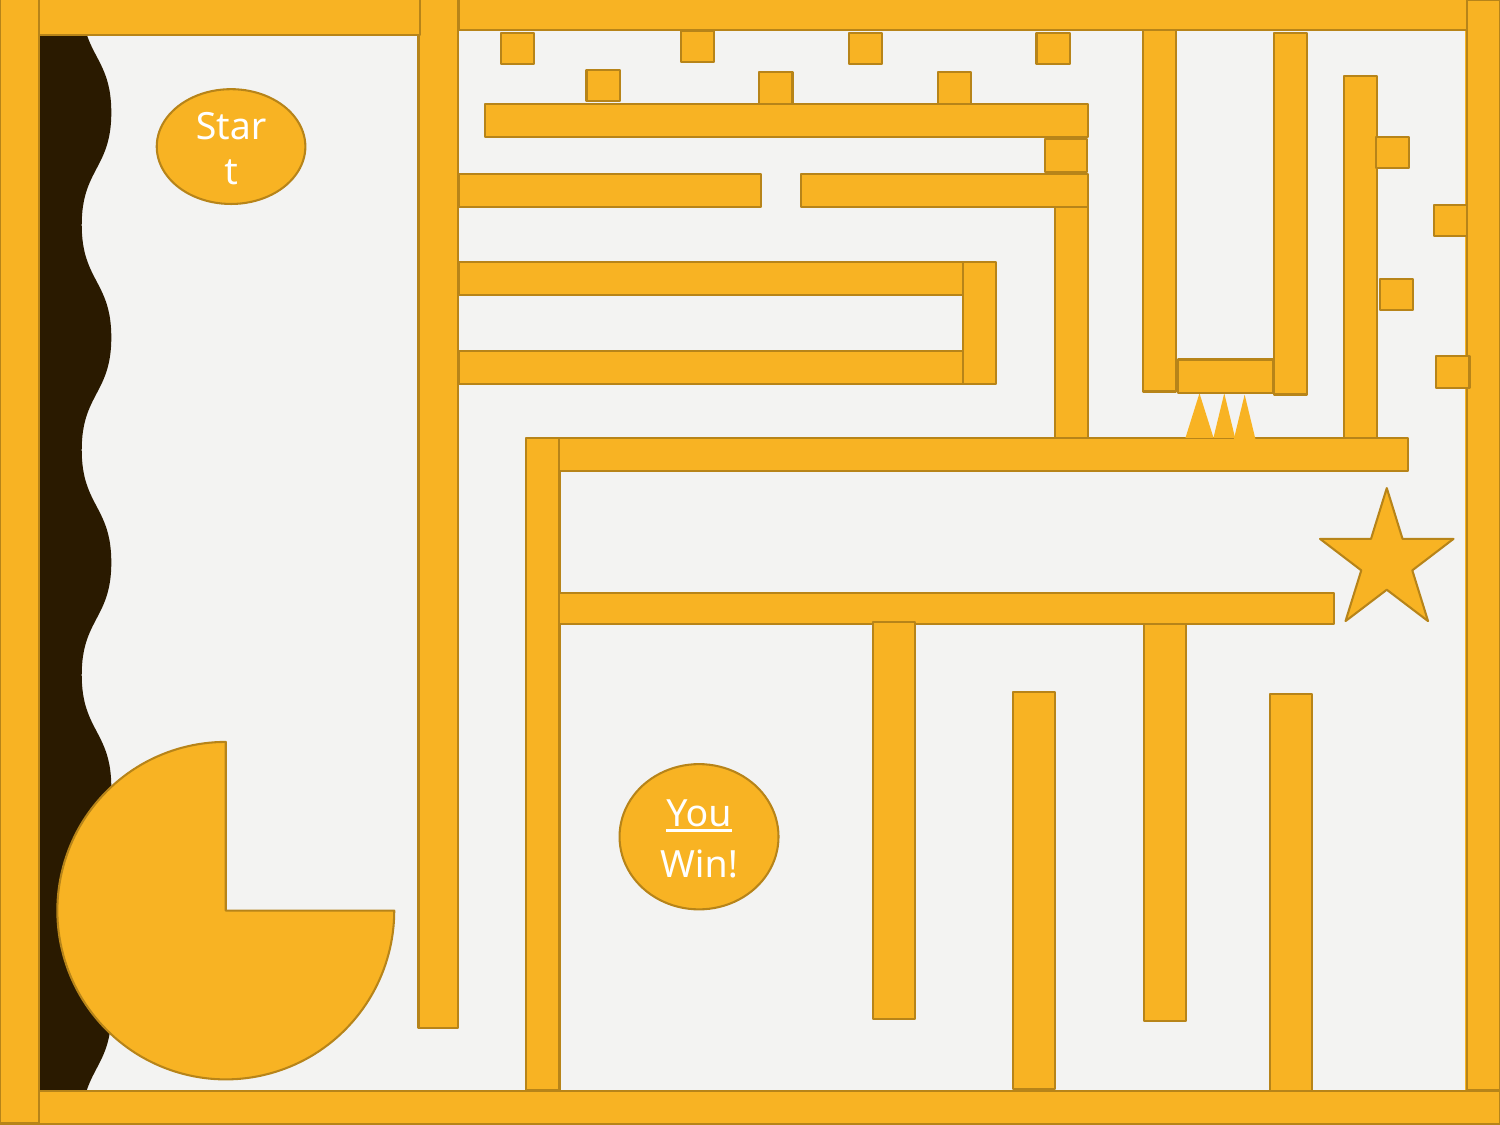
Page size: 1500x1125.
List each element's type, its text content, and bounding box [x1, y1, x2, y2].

text_box [1142, 29, 1177, 393]
text_box [1466, 0, 1500, 1091]
text_box [525, 437, 561, 1092]
text_box [758, 71, 794, 105]
text_box [1379, 278, 1414, 311]
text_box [1185, 393, 1256, 440]
text_box [1435, 355, 1471, 389]
text_box [417, 0, 459, 1029]
text_box [558, 437, 1409, 472]
text_box [484, 103, 1089, 138]
text_box [1177, 358, 1273, 394]
text_box [1319, 487, 1455, 622]
text_box [848, 32, 883, 65]
text_box [0, 0, 40, 1125]
text_box [1433, 204, 1468, 237]
text_box [1375, 136, 1410, 169]
text_box [458, 173, 762, 208]
text_box [56, 740, 396, 1081]
text_box [500, 32, 535, 65]
text_box [558, 592, 1335, 625]
text_box [680, 30, 715, 63]
text_box [1269, 693, 1313, 1092]
text_box [1044, 138, 1088, 173]
text_box [1143, 623, 1187, 1022]
text_box [458, 350, 962, 385]
text_box [1054, 208, 1089, 439]
text_box [1035, 32, 1071, 65]
text_box [458, 261, 964, 296]
text_box Start [155, 88, 307, 206]
text_box [872, 621, 916, 1020]
text_box [585, 69, 621, 102]
text_box [1273, 32, 1308, 396]
text_box You Win! [618, 763, 780, 911]
text_box [800, 173, 1089, 208]
text_box [458, 0, 1468, 31]
text_box [937, 71, 972, 105]
text_box [1012, 691, 1056, 1090]
text_box [1343, 75, 1378, 439]
text_box [38, 0, 421, 36]
text_box [38, 1090, 1500, 1125]
text_box [962, 261, 997, 385]
